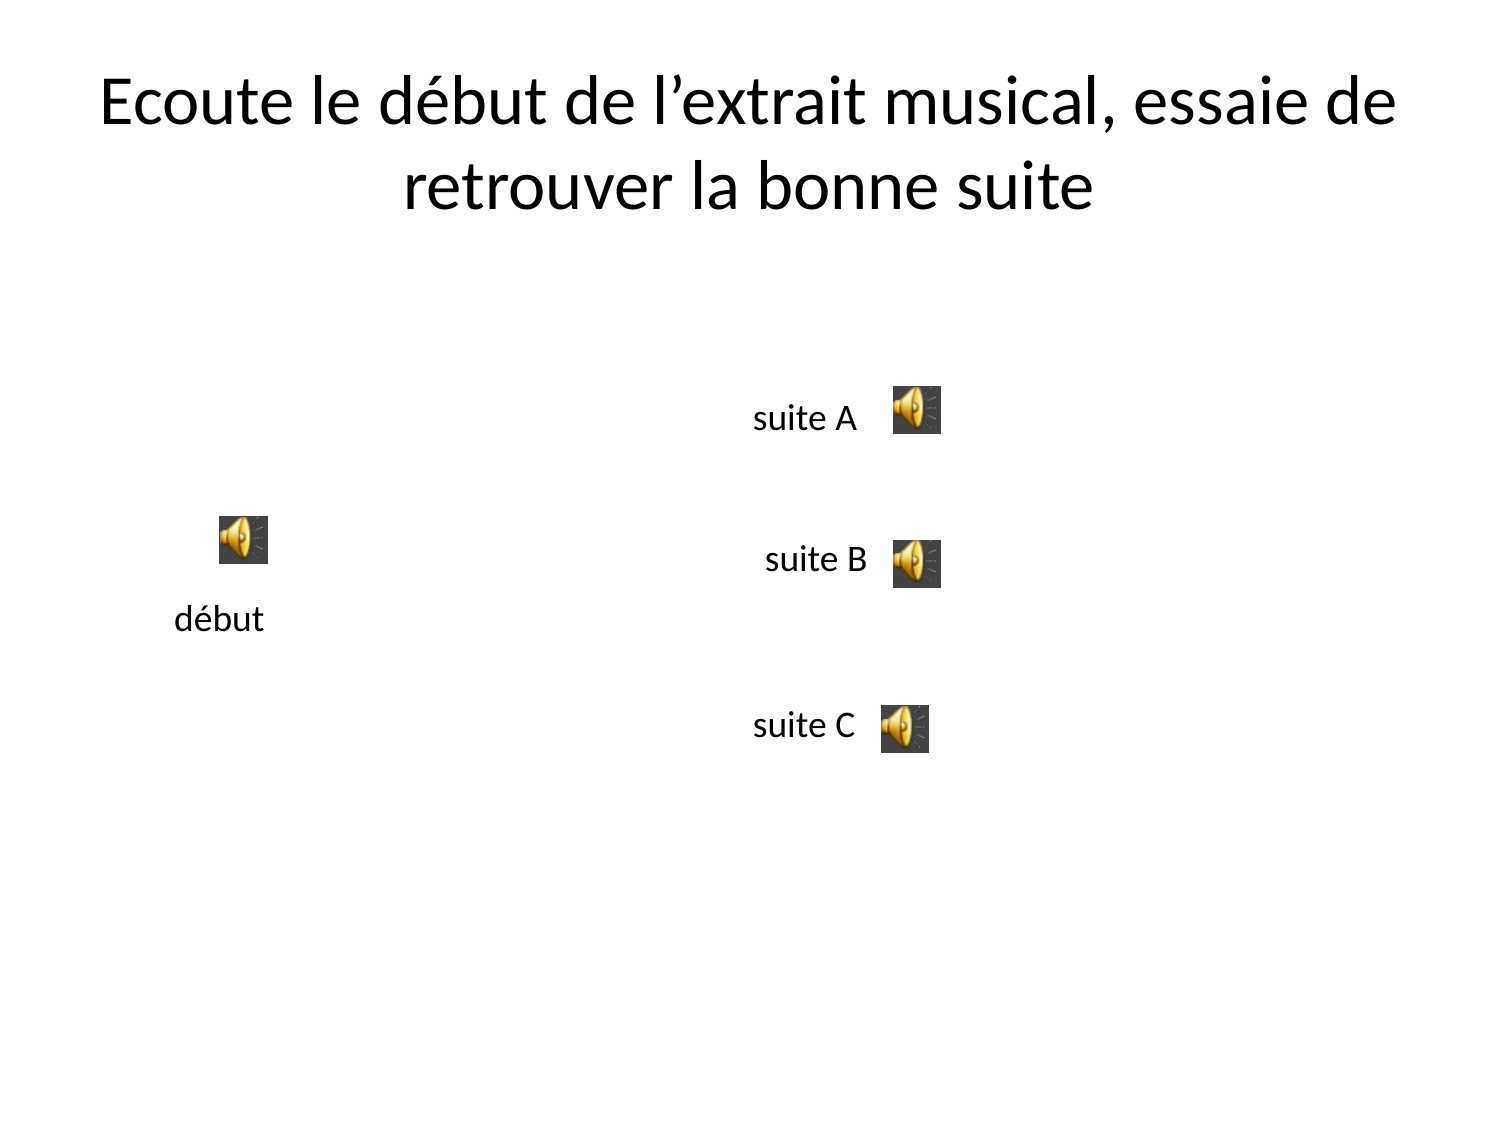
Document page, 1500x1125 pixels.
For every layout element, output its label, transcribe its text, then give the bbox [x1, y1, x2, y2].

text_box suite B [749, 527, 892, 587]
title Ecoute le début de l’extrait musical, essaie de retrouver la bonne suite [75, 45, 1425, 233]
picture [879, 703, 931, 755]
text_box suite A [738, 385, 880, 445]
picture [891, 385, 942, 436]
text_box suite C [738, 692, 880, 753]
picture [218, 514, 269, 566]
picture [891, 538, 942, 590]
text_box début [159, 586, 313, 646]
